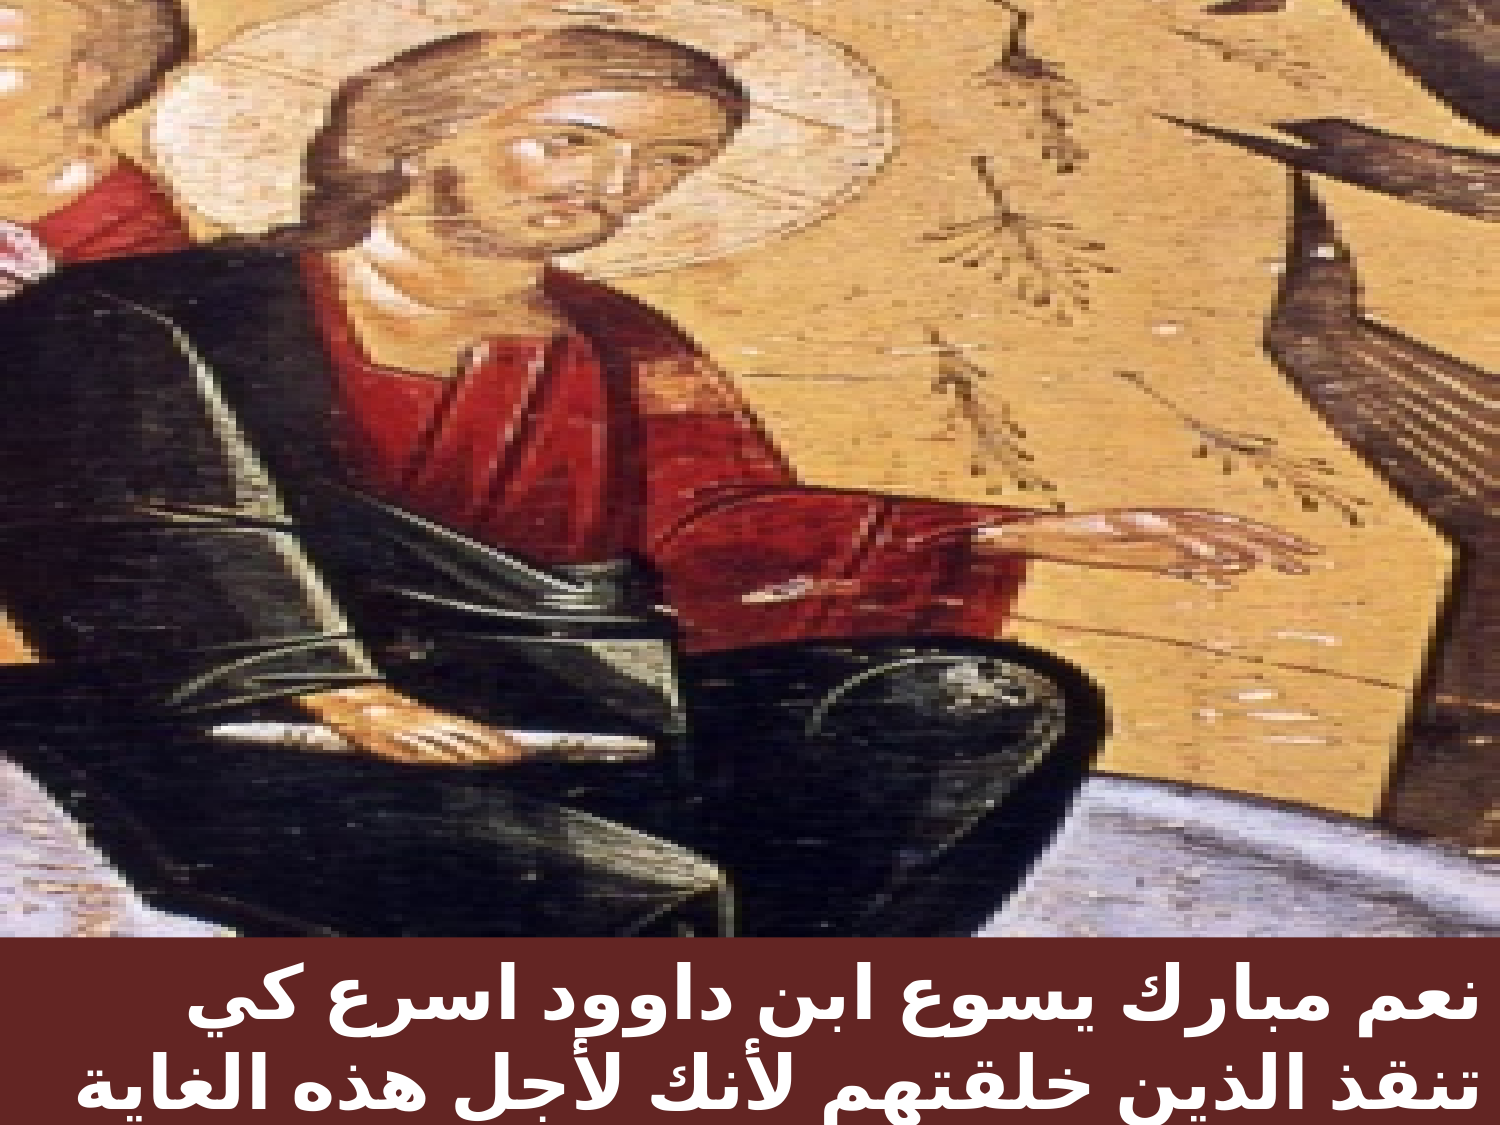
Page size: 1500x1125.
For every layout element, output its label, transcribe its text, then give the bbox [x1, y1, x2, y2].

picture [0, 0, 1500, 938]
text_box نعم مبارك يسوع ابن داوود اسرع كي تنقذ الذين خلقتهم لأنك لأجل هذه الغاية جئت الينا لكي لنتعرف عليك ونحبك [0, 946, 1500, 1125]
